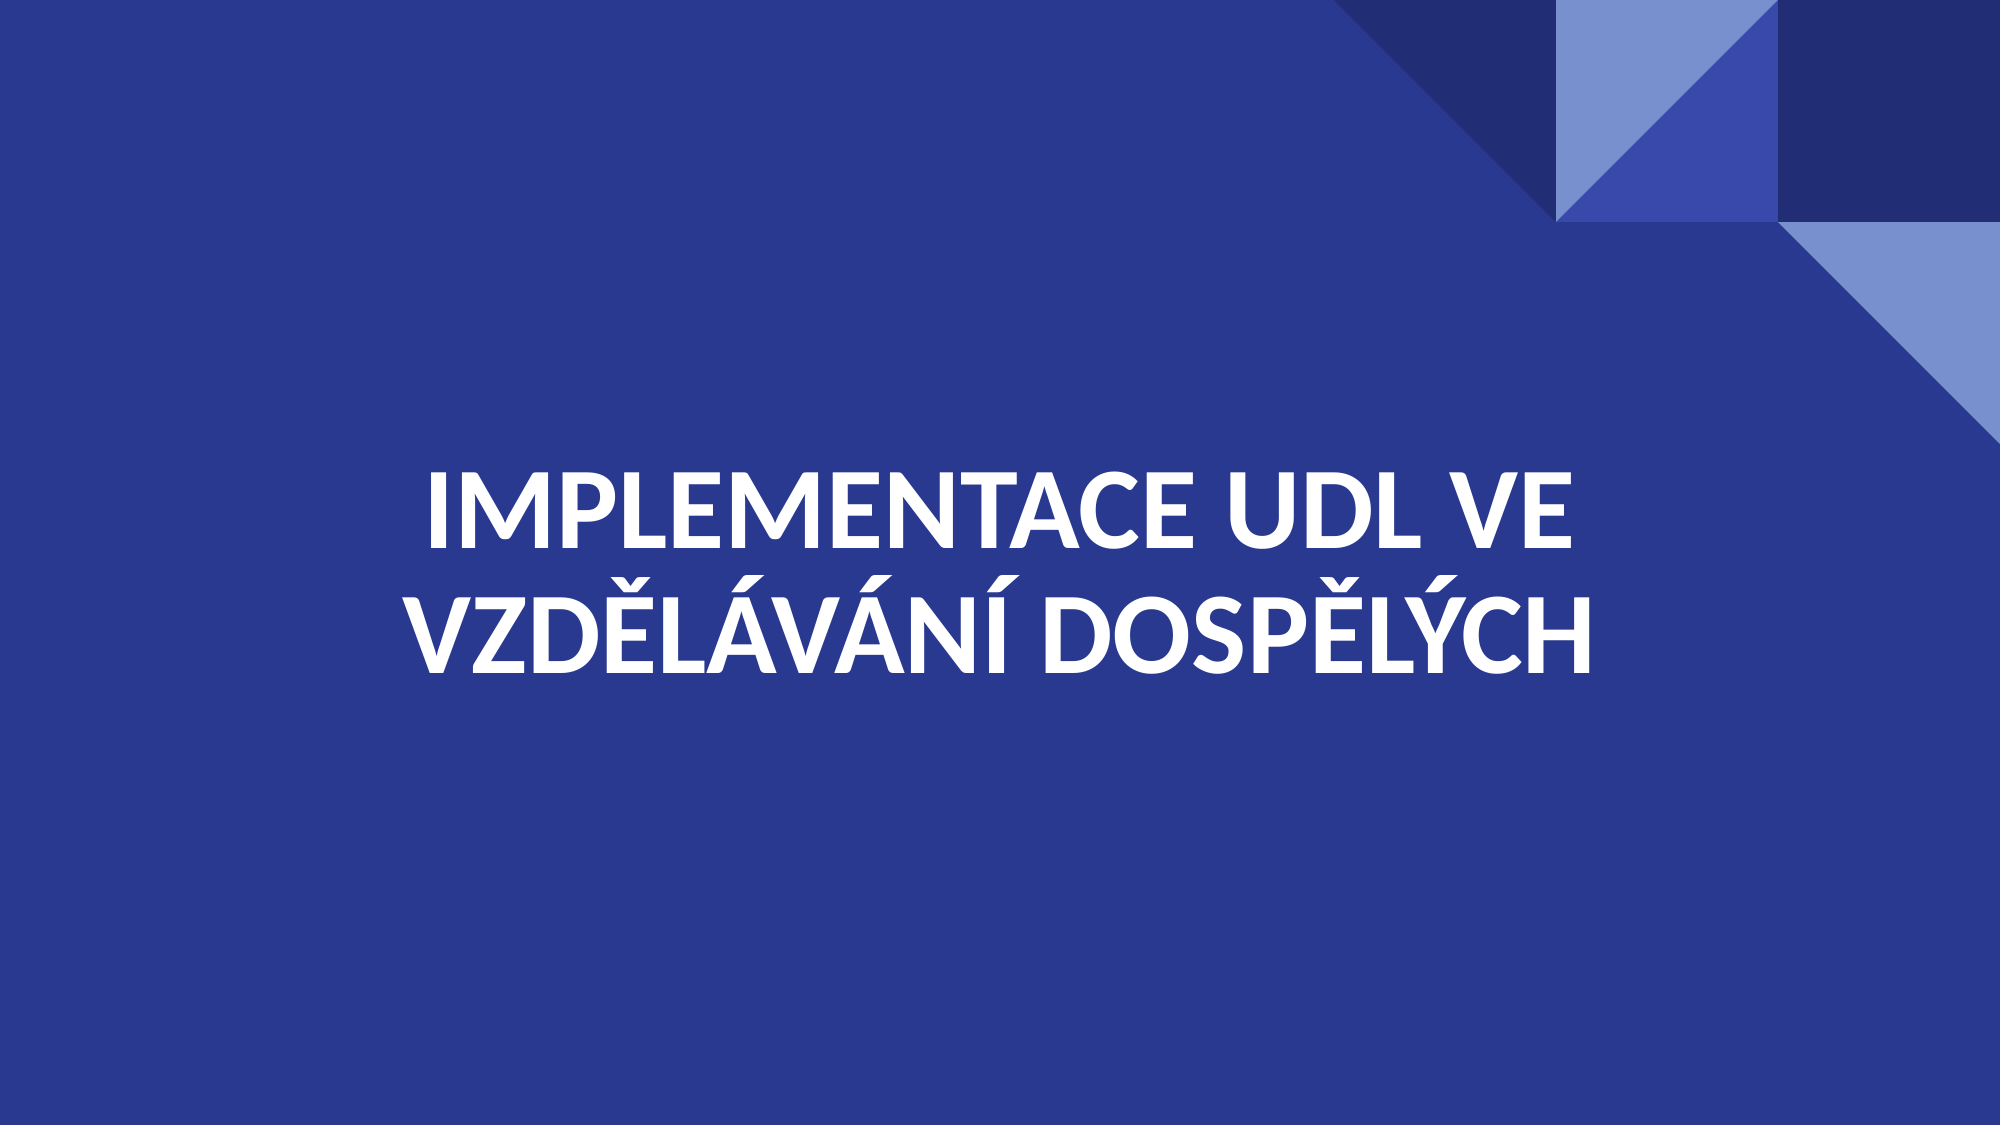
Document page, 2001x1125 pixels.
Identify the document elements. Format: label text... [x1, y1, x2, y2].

title IMPLEMENTACE UDL VE VZDĚLÁVÁNÍ DOSPĚLÝCH [249, 418, 1750, 707]
